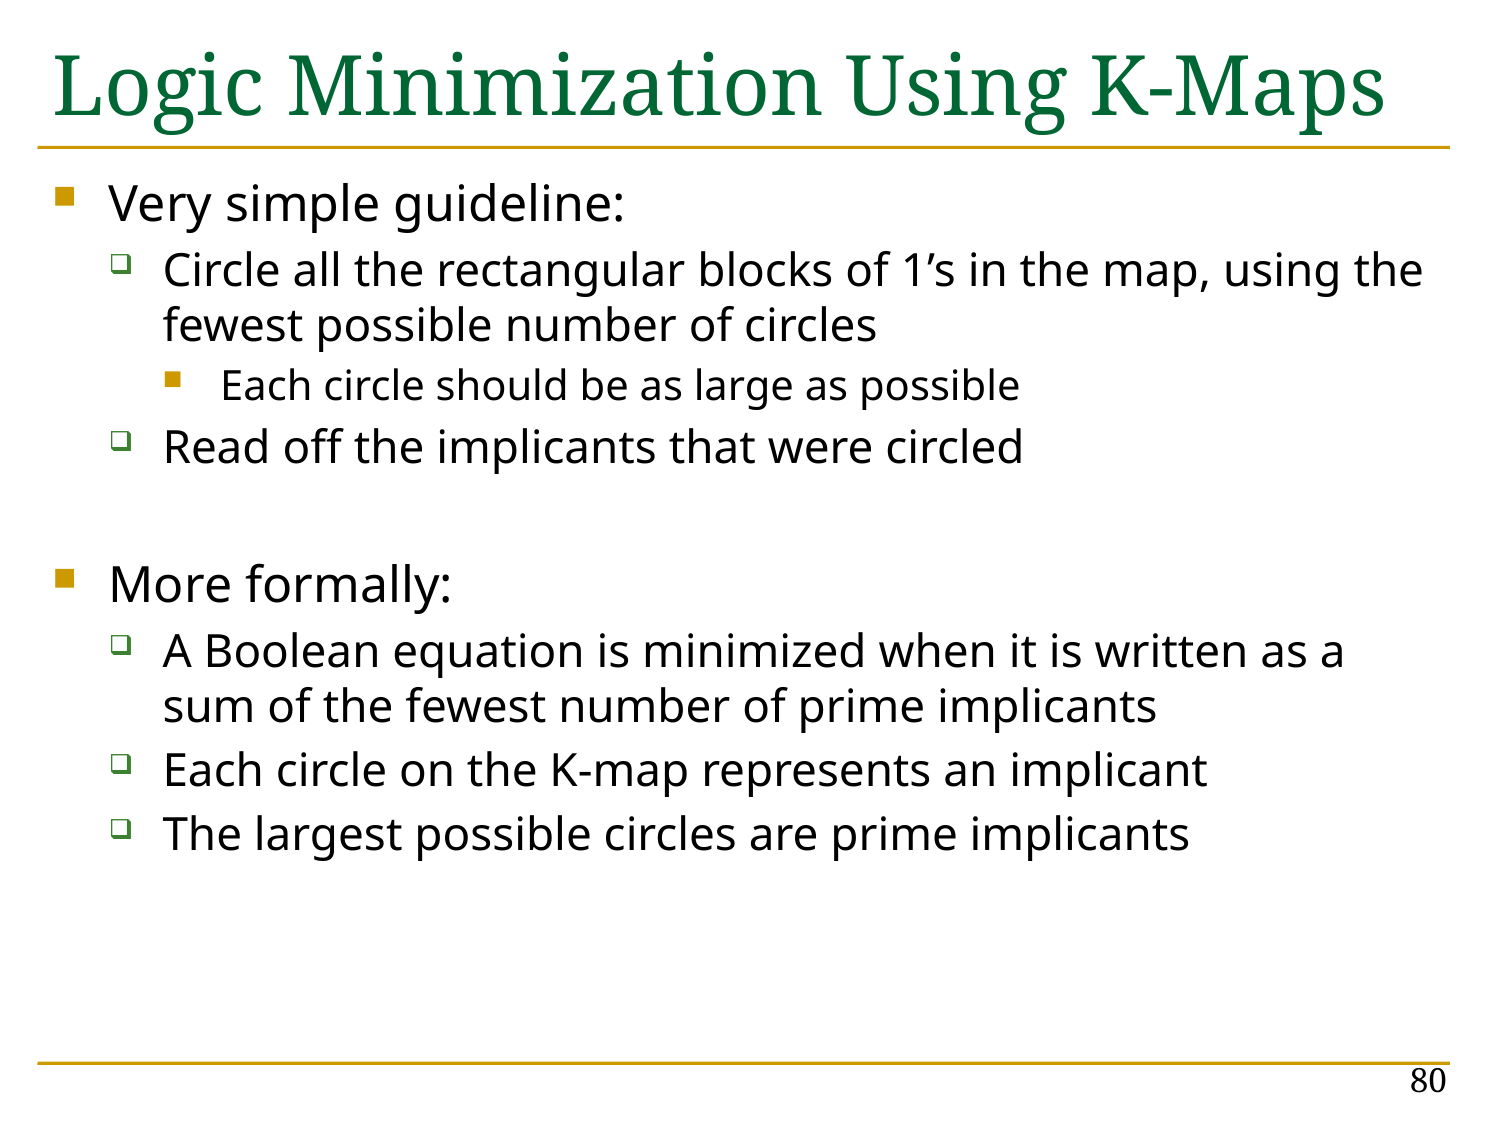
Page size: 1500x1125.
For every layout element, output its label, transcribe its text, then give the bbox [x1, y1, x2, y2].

title Logic Minimization Using K-Maps [37, 24, 1450, 163]
slide_number 80 [1111, 1036, 1462, 1112]
list Very simple guideline: Circle all the rectangular blocks of 1’s in the map, using the fewest possible number of circles Each circle should be as large as possible Read off the implicants that were circled More formally: A Boolean equation is minimized when it is written as a sum of the fewest number of prime implicants Each circle on the K-map represents an implicant The largest possible circles are prime implicants [37, 163, 1450, 1016]
